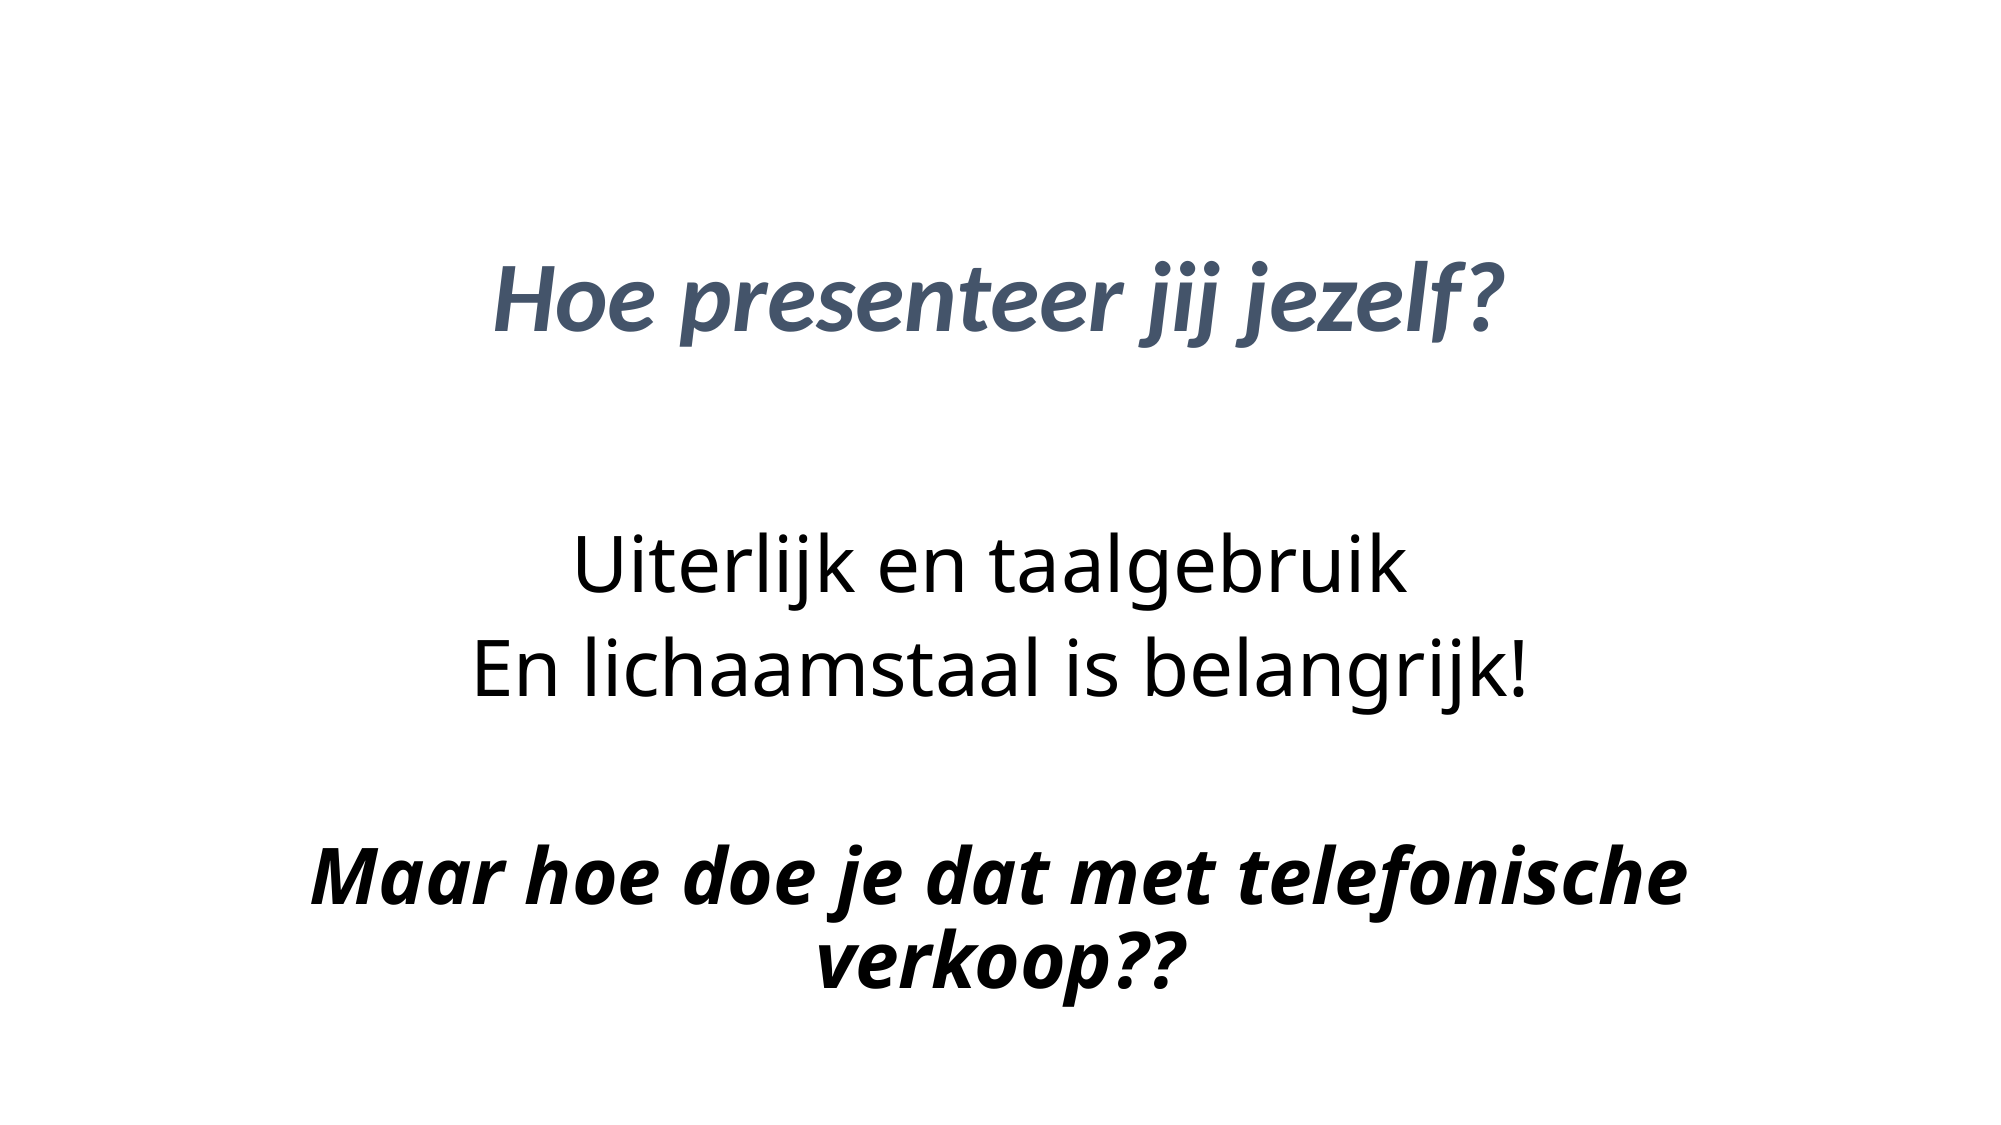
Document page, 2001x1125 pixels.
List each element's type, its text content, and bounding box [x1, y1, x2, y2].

title Hoe presenteer jij jezelf? [137, 190, 1863, 299]
list Uiterlijk en taalgebruik En lichaamstaal is belangrijk! Maar hoe doe je dat met telefonische verkoop?? [137, 299, 1863, 1014]
